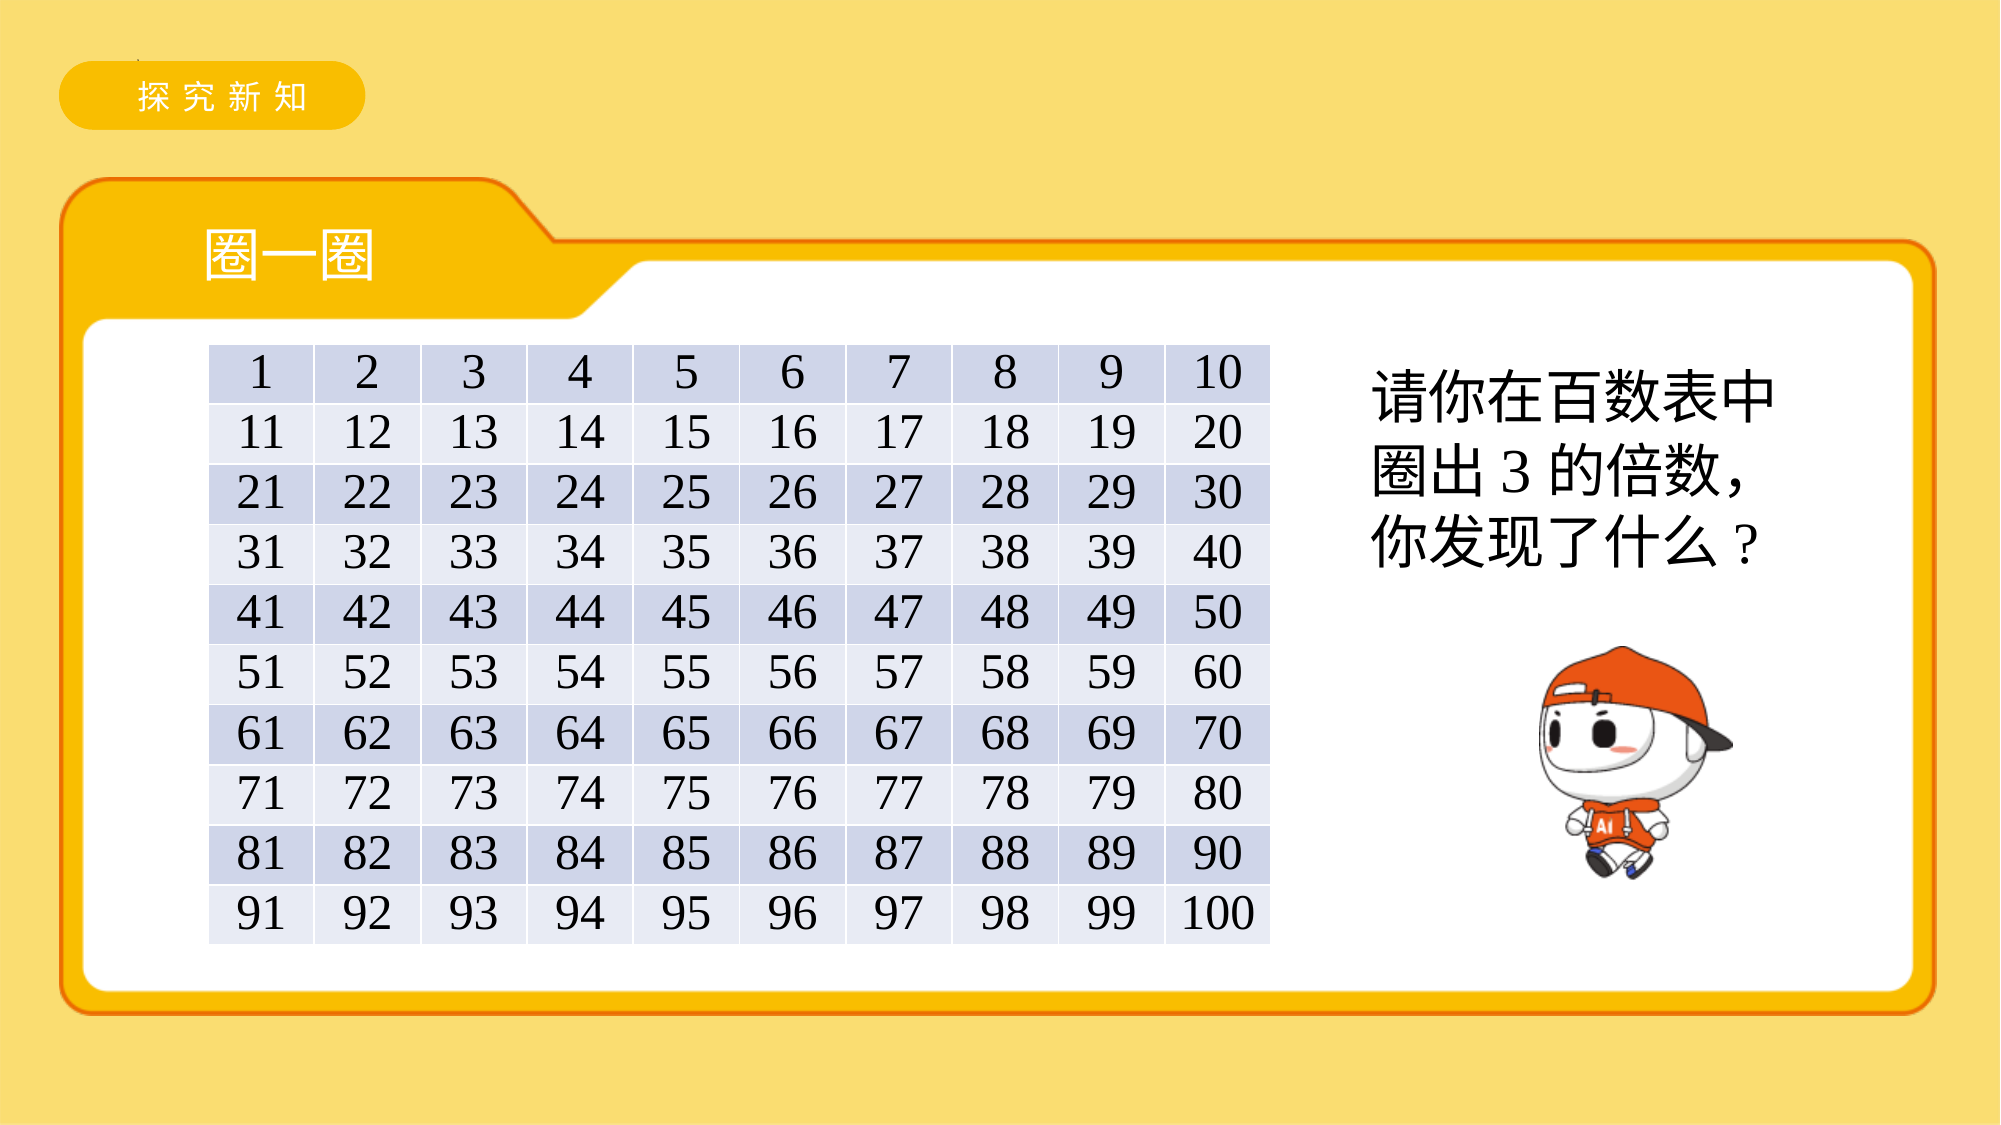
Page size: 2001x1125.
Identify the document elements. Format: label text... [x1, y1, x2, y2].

table_cell 80 [1166, 766, 1270, 824]
table_cell 28 [953, 465, 1058, 524]
table_cell 36 [740, 525, 845, 584]
table_cell 83 [422, 826, 526, 884]
table_cell 30 [1166, 465, 1270, 524]
table_cell 91 [209, 886, 313, 944]
table_cell 23 [422, 465, 526, 524]
table_cell 31 [209, 525, 313, 584]
table_cell 73 [422, 766, 526, 824]
table_cell 12 [315, 405, 420, 463]
table_cell 74 [528, 766, 632, 824]
table_cell 89 [1059, 826, 1164, 884]
table_cell 63 [422, 705, 526, 764]
table_cell 54 [528, 645, 632, 704]
table_cell 93 [422, 886, 526, 944]
table_cell 76 [740, 766, 845, 824]
table_cell 65 [634, 705, 739, 764]
table_cell 88 [953, 826, 1058, 884]
table_cell 49 [1059, 585, 1164, 644]
table_header 2 [315, 345, 420, 403]
table_cell 16 [740, 405, 845, 463]
table_cell 20 [1166, 405, 1270, 463]
table_cell 45 [634, 585, 739, 644]
text_box 探究新知 [111, 68, 333, 124]
table_header 8 [953, 345, 1058, 403]
table_cell 59 [1059, 645, 1164, 704]
table_cell 79 [1059, 766, 1164, 824]
table_cell 52 [315, 645, 420, 704]
table_cell 84 [528, 826, 632, 884]
table_cell 62 [315, 705, 420, 764]
table_header 7 [847, 345, 951, 403]
table_cell 13 [422, 405, 526, 463]
table_cell 58 [953, 645, 1058, 704]
table_cell 70 [1166, 705, 1270, 764]
table_cell 34 [528, 525, 632, 584]
table_cell 57 [847, 645, 951, 704]
table_cell 71 [209, 766, 313, 824]
table_cell 18 [953, 405, 1058, 463]
table_cell 32 [315, 525, 420, 584]
table_cell 38 [953, 525, 1058, 584]
table_header 4 [528, 345, 632, 403]
table_header 9 [1059, 345, 1164, 403]
table_cell 66 [740, 705, 845, 764]
picture [0, 0, 2000, 1125]
table_header 10 [1166, 345, 1270, 403]
table_header 5 [634, 345, 739, 403]
table_cell 82 [315, 826, 420, 884]
table_cell 14 [528, 405, 632, 463]
table_cell 48 [953, 585, 1058, 644]
table_cell 86 [740, 826, 845, 884]
table_cell 33 [422, 525, 526, 584]
text_box 请你在百数表中圈出3的倍数，你发现了什么? [1355, 352, 1802, 583]
table_cell 78 [953, 766, 1058, 824]
table_cell 39 [1059, 525, 1164, 584]
table_cell 67 [847, 705, 951, 764]
table_cell 35 [634, 525, 739, 584]
table_cell 43 [422, 585, 526, 644]
table_cell 25 [634, 465, 739, 524]
table_cell 17 [847, 405, 951, 463]
table_cell 21 [209, 465, 313, 524]
table_cell 69 [1059, 705, 1164, 764]
table_cell 26 [740, 465, 845, 524]
table_cell 44 [528, 585, 632, 644]
table_cell 96 [740, 886, 845, 944]
table_cell 64 [528, 705, 632, 764]
table_cell 50 [1166, 585, 1270, 644]
table_cell 27 [847, 465, 951, 524]
table_cell 98 [953, 886, 1058, 944]
table_header 3 [422, 345, 526, 403]
table_cell 77 [847, 766, 951, 824]
table_cell 99 [1059, 886, 1164, 944]
table_cell 42 [315, 585, 420, 644]
table_cell 56 [740, 645, 845, 704]
text_box 圈一圈 [187, 210, 494, 295]
table_cell 72 [315, 766, 420, 824]
table_header 1 [209, 345, 313, 403]
table_cell 41 [209, 585, 313, 644]
table_cell 95 [634, 886, 739, 944]
table_cell 29 [1059, 465, 1164, 524]
table_cell 87 [847, 826, 951, 884]
table_cell 40 [1166, 525, 1270, 584]
table_cell 75 [634, 766, 739, 824]
table_cell 94 [528, 886, 632, 944]
table_cell 53 [422, 645, 526, 704]
table_cell 51 [209, 645, 313, 704]
table_cell 24 [528, 465, 632, 524]
table_cell 15 [634, 405, 739, 463]
table_cell 90 [1166, 826, 1270, 884]
table_cell 11 [209, 405, 313, 463]
table_cell 61 [209, 705, 313, 764]
table_header 6 [740, 345, 845, 403]
table_cell 85 [634, 826, 739, 884]
table_cell 92 [315, 886, 420, 944]
table_cell 46 [740, 585, 845, 644]
table_cell 55 [634, 645, 739, 704]
table_cell 37 [847, 525, 951, 584]
table_cell 81 [209, 826, 313, 884]
table_cell 47 [847, 585, 951, 644]
table_cell 100 [1166, 886, 1270, 944]
table_cell 19 [1059, 405, 1164, 463]
table_cell 97 [847, 886, 951, 944]
table_cell 60 [1166, 645, 1270, 704]
table_cell 68 [953, 705, 1058, 764]
table_cell 22 [315, 465, 420, 524]
